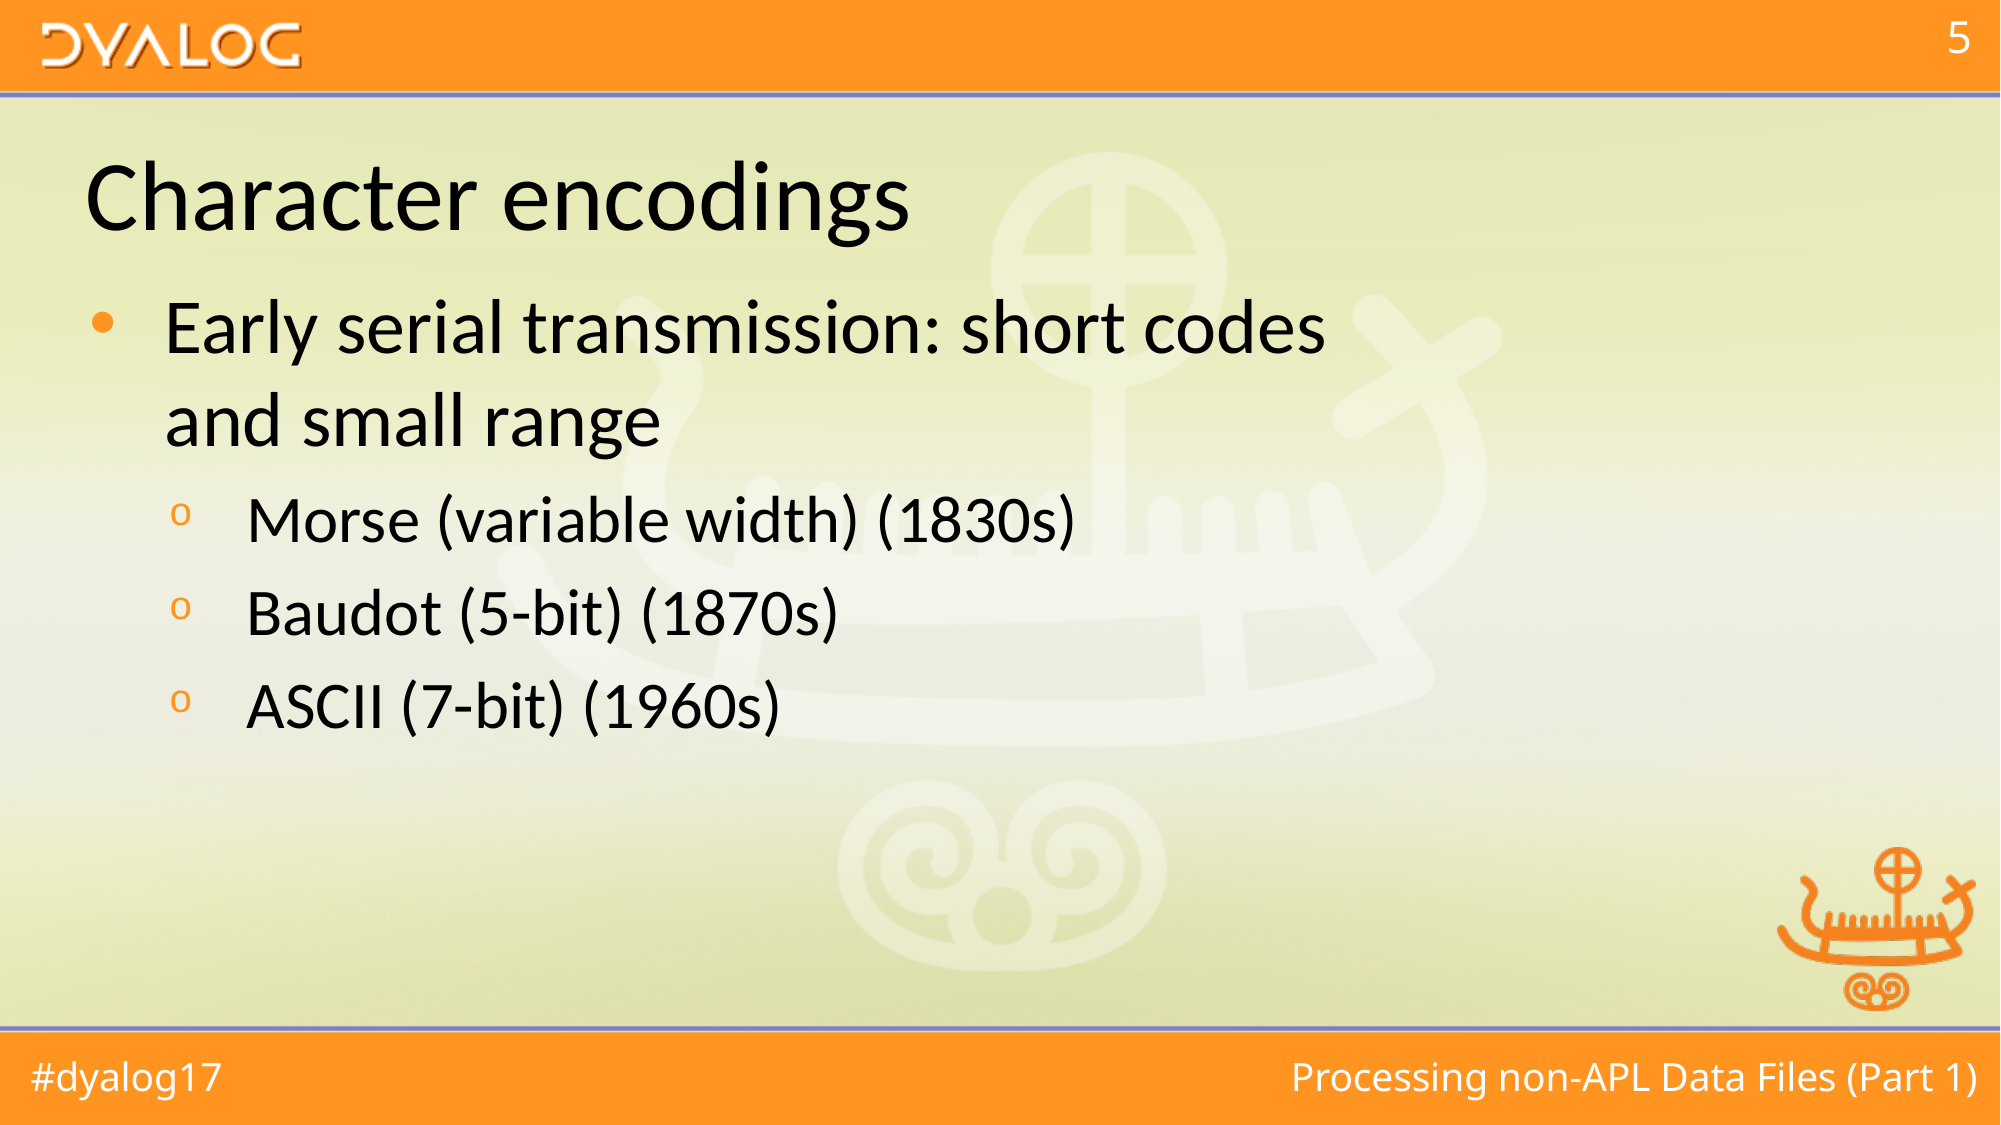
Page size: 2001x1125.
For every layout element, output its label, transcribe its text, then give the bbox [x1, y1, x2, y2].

picture [0, 0, 2001, 1125]
list Early serial transmission: short codes and small range Morse (variable width) (1830s) Baudot (5-bit) (1870s) ASCII (7-bit) (1960s) [74, 267, 1426, 1011]
title Character encodings [70, 125, 1900, 256]
